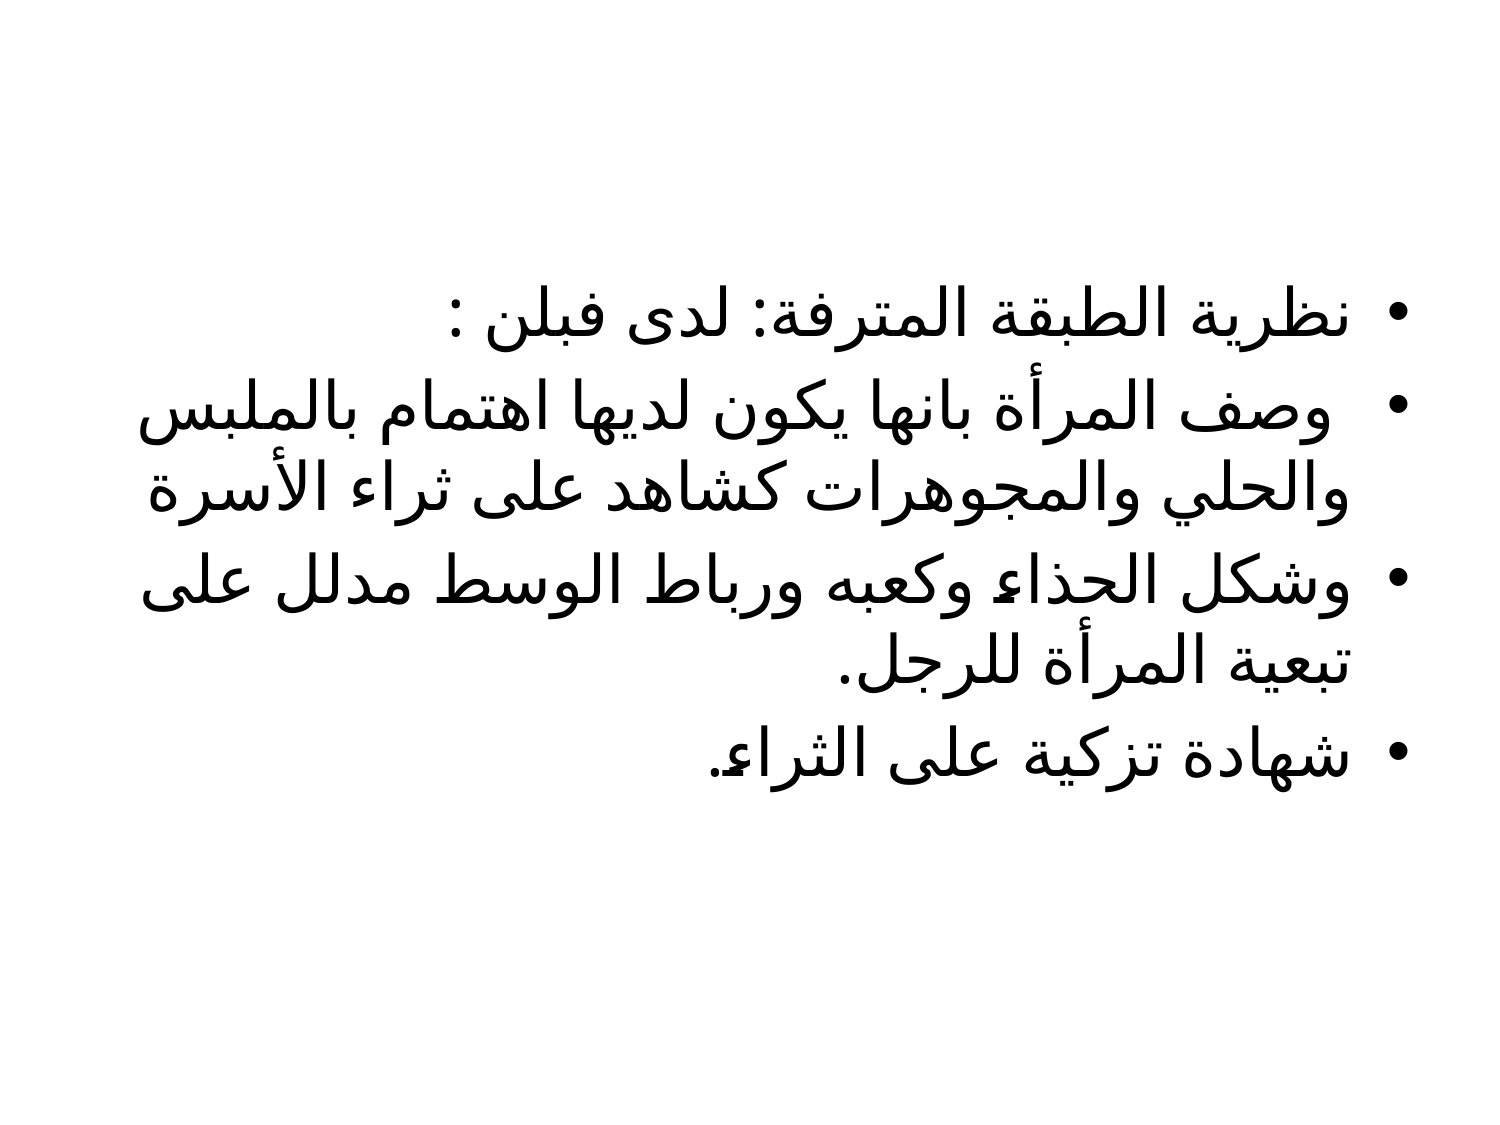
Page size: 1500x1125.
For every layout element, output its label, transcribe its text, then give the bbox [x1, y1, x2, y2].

list نظرية الطبقة المترفة: لدى فبلن : وصف المرأة بانها يكون لديها اهتمام بالملبس والحلي والمجوهرات كشاهد على ثراء الأسرة وشكل الحذاء وكعبه ورباط الوسط مدلل على تبعية المرأة للرجل. شهادة تزكية على الثراء. [75, 262, 1425, 1005]
